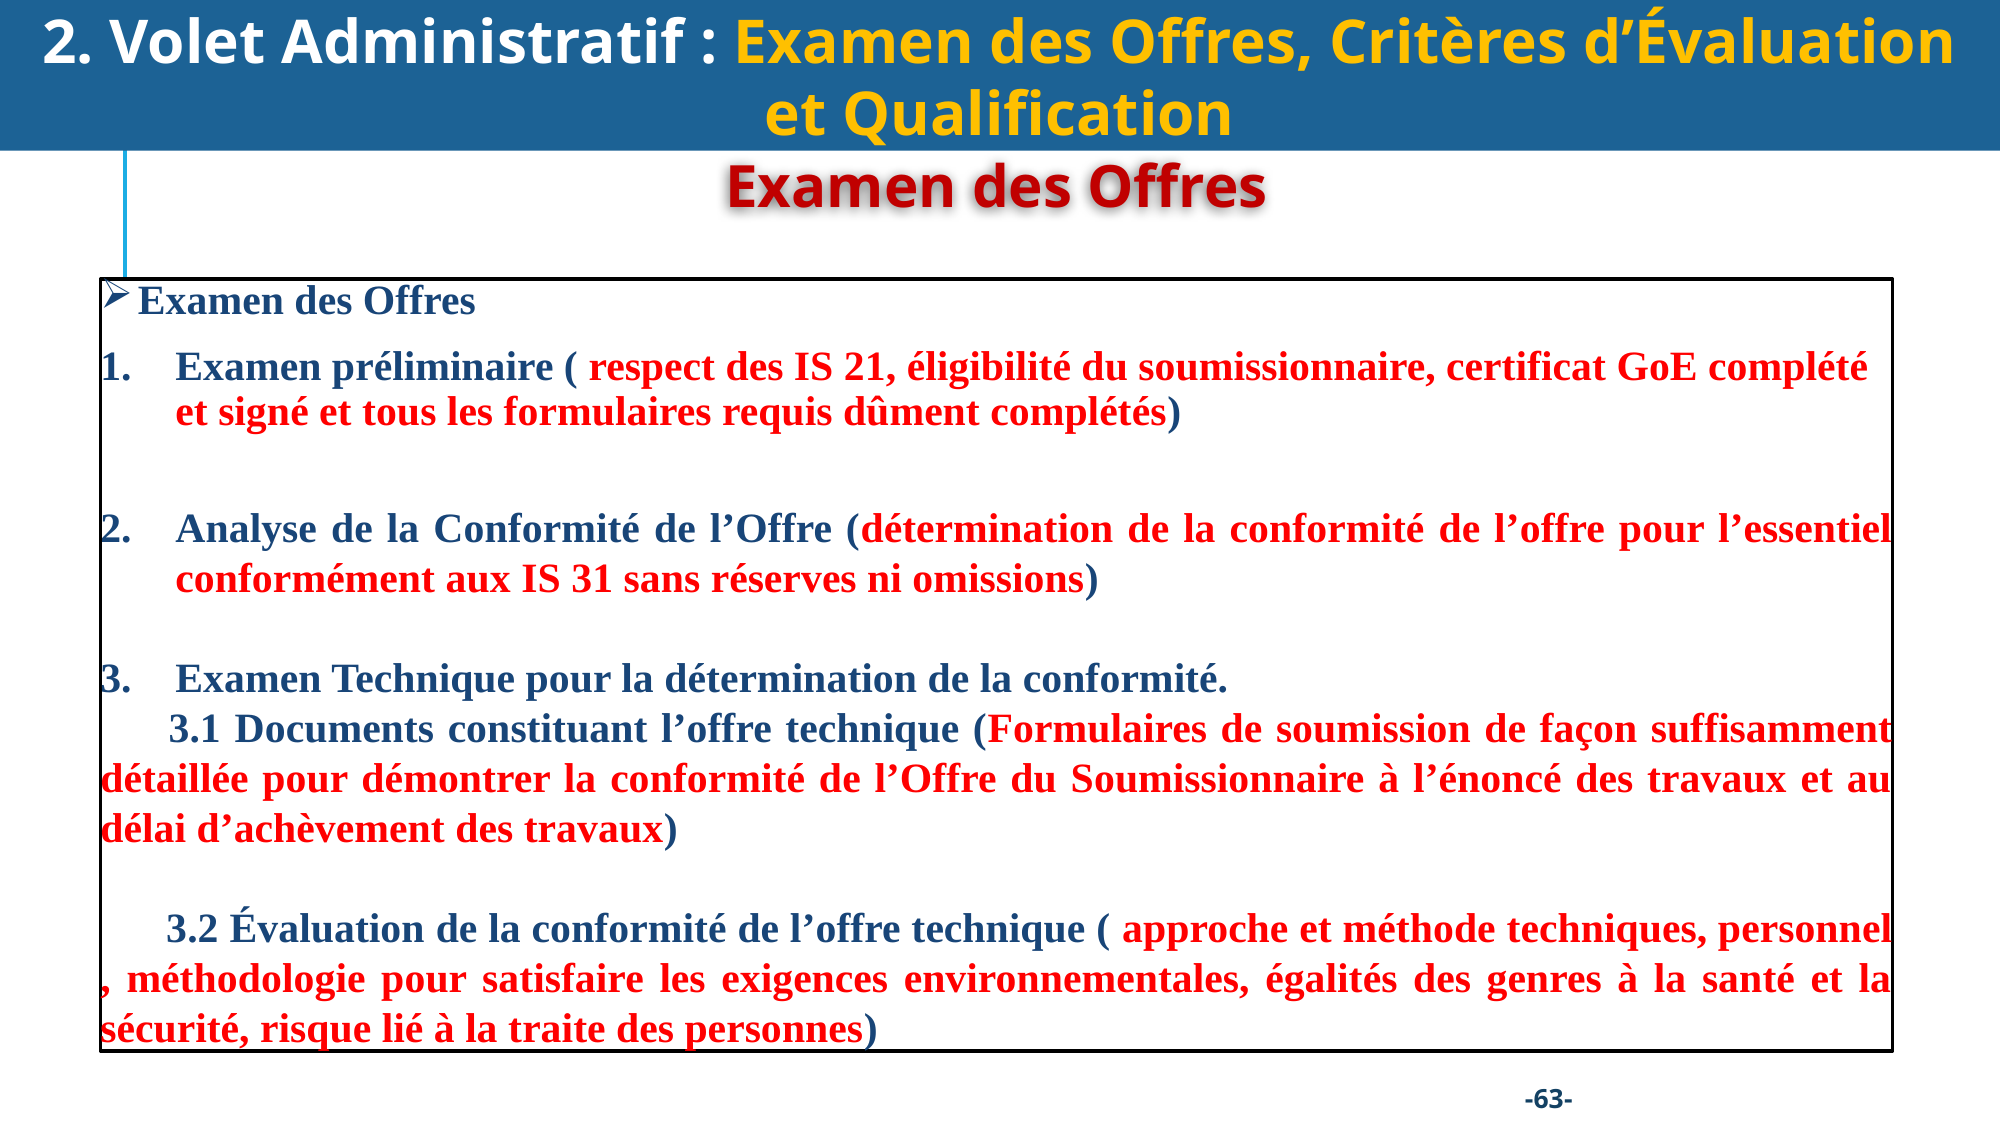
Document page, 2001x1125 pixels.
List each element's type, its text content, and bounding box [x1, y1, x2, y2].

slide_number -63- [1510, 1083, 1971, 1116]
text_box Examen des Offres [323, 150, 1670, 218]
text_box 2. Volet Administratif : Examen des Offres, Critères d’Évaluation et Qualification [0, 0, 2000, 152]
text_box Examen des Offres Examen préliminaire ( respect des IS 21, éligibilité du soumissionnaire, certificat GoE complété et signé et tous les formulaires requis dûment complétés) Analyse de la Conformité de l’Offre (détermination de la conformité de l’offre pour l’essentiel conformément aux IS 31 sans réserves ni omissions) Examen Technique pour la détermination de la conformité. 3.1 Documents constituant l’offre technique (Formulaires de soumission de façon suffisamment détaillée pour démontrer la conformité de l’Offre du Soumissionnaire à l’énoncé des travaux et au délai d’achèvement des travaux) 3.2 Évaluation de la conformité de l’offre technique ( approche et méthode techniques, personnel , méthodologie pour satisfaire les exigences environnementales, égalités des genres à la santé et la sécurité, risque lié à la traite des personnes) [99, 278, 1894, 1052]
